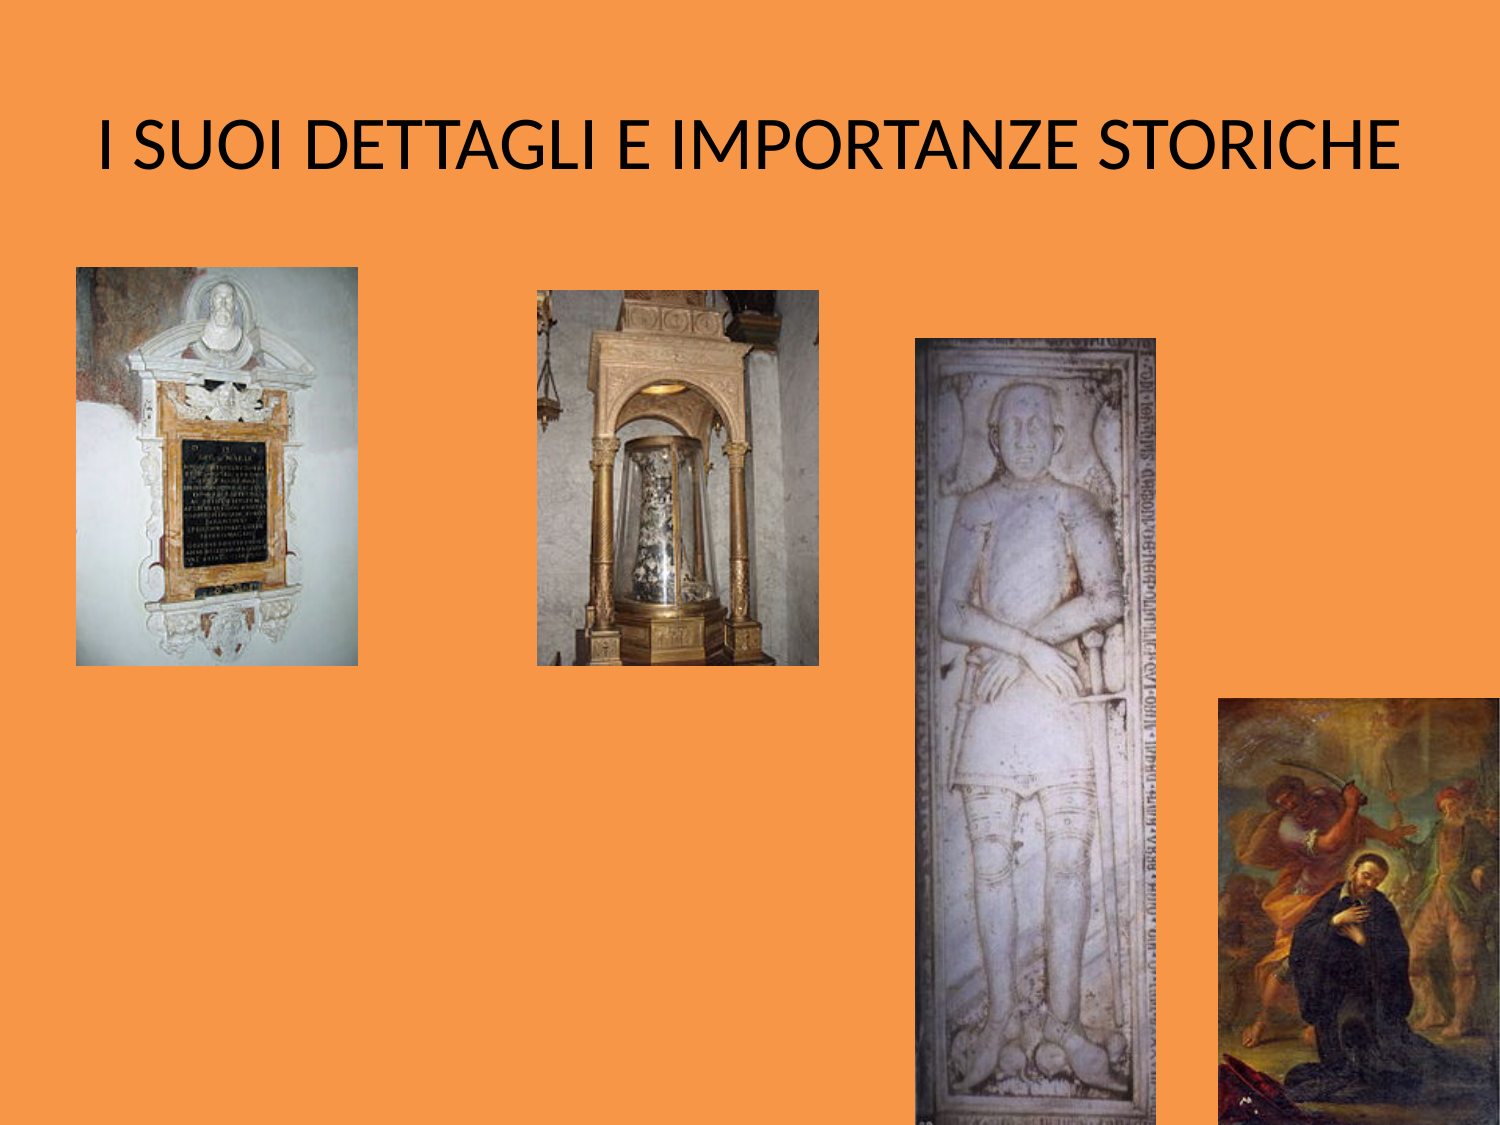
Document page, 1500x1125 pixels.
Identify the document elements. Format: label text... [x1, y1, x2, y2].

title I SUOI DETTAGLI E IMPORTANZE STORICHE [75, 45, 1425, 233]
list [76, 266, 359, 666]
picture [1218, 698, 1500, 1125]
picture [537, 290, 819, 666]
picture [915, 337, 1156, 1125]
